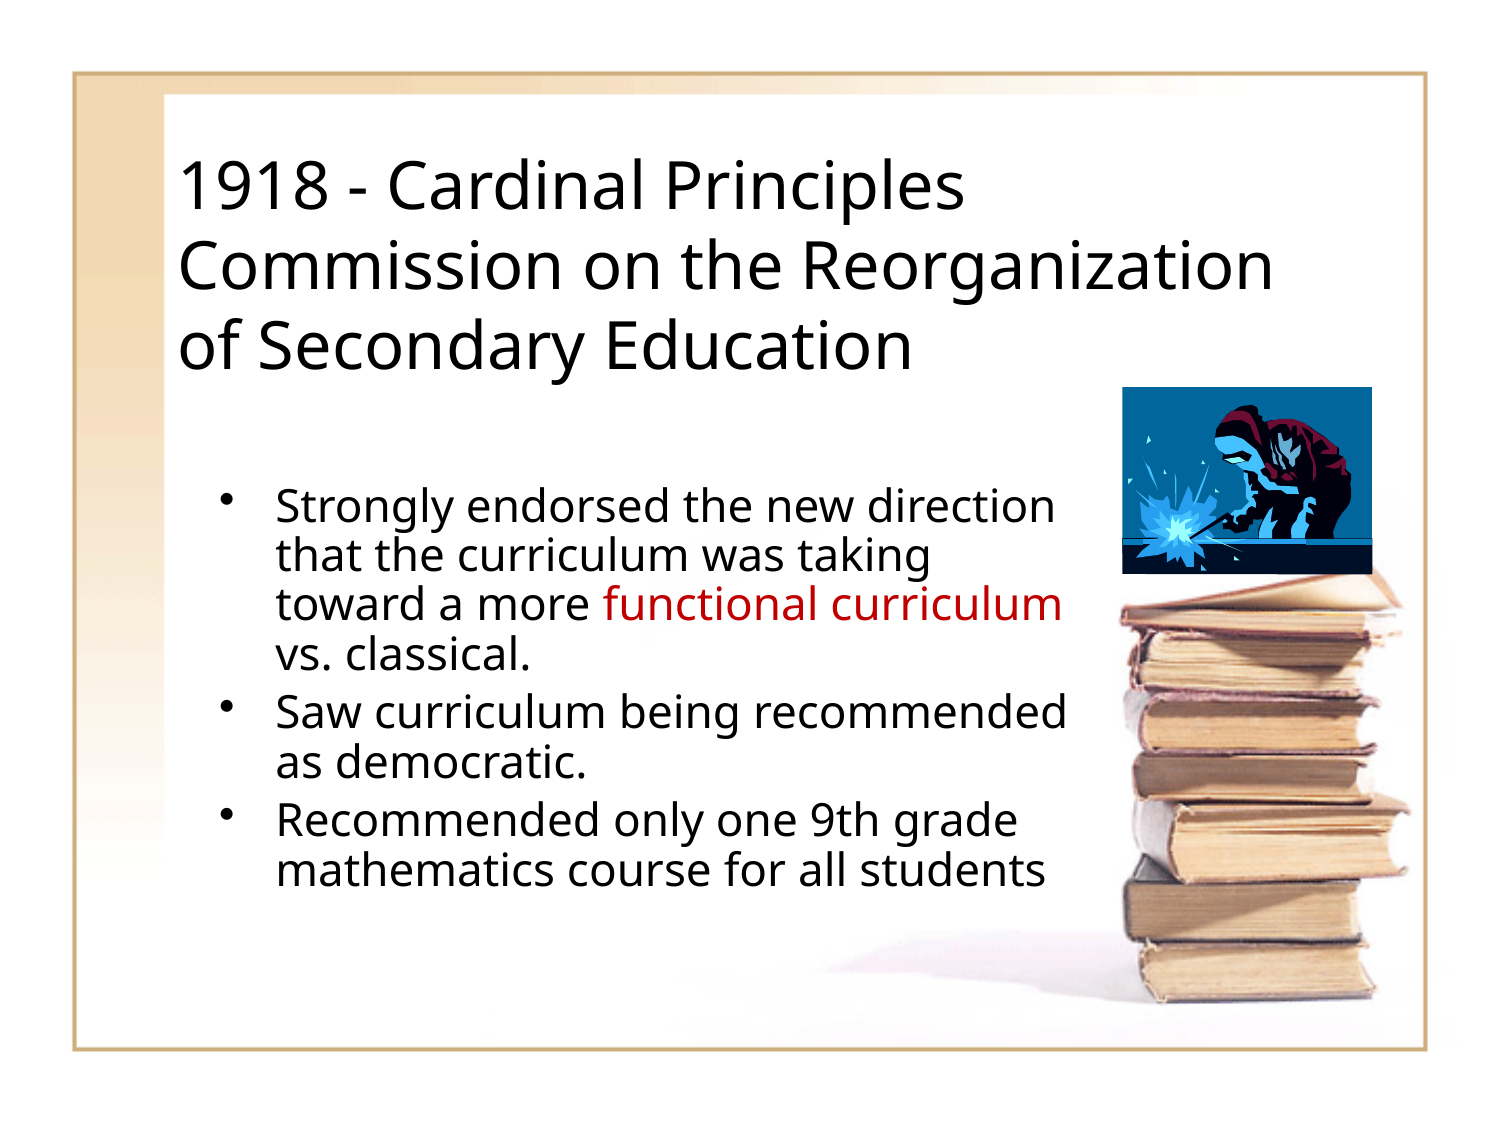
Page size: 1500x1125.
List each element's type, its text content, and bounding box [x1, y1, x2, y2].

list Strongly endorsed the new direction that the curriculum was taking toward a more functional curriculum vs. classical. Saw curriculum being recommended as democratic. Recommended only one 9th grade mathematics course for all students [204, 474, 1097, 963]
picture [0, 0, 1500, 1125]
title 1918 - Cardinal Principles Commission on the Reorganization of Secondary Education [162, 135, 1325, 390]
